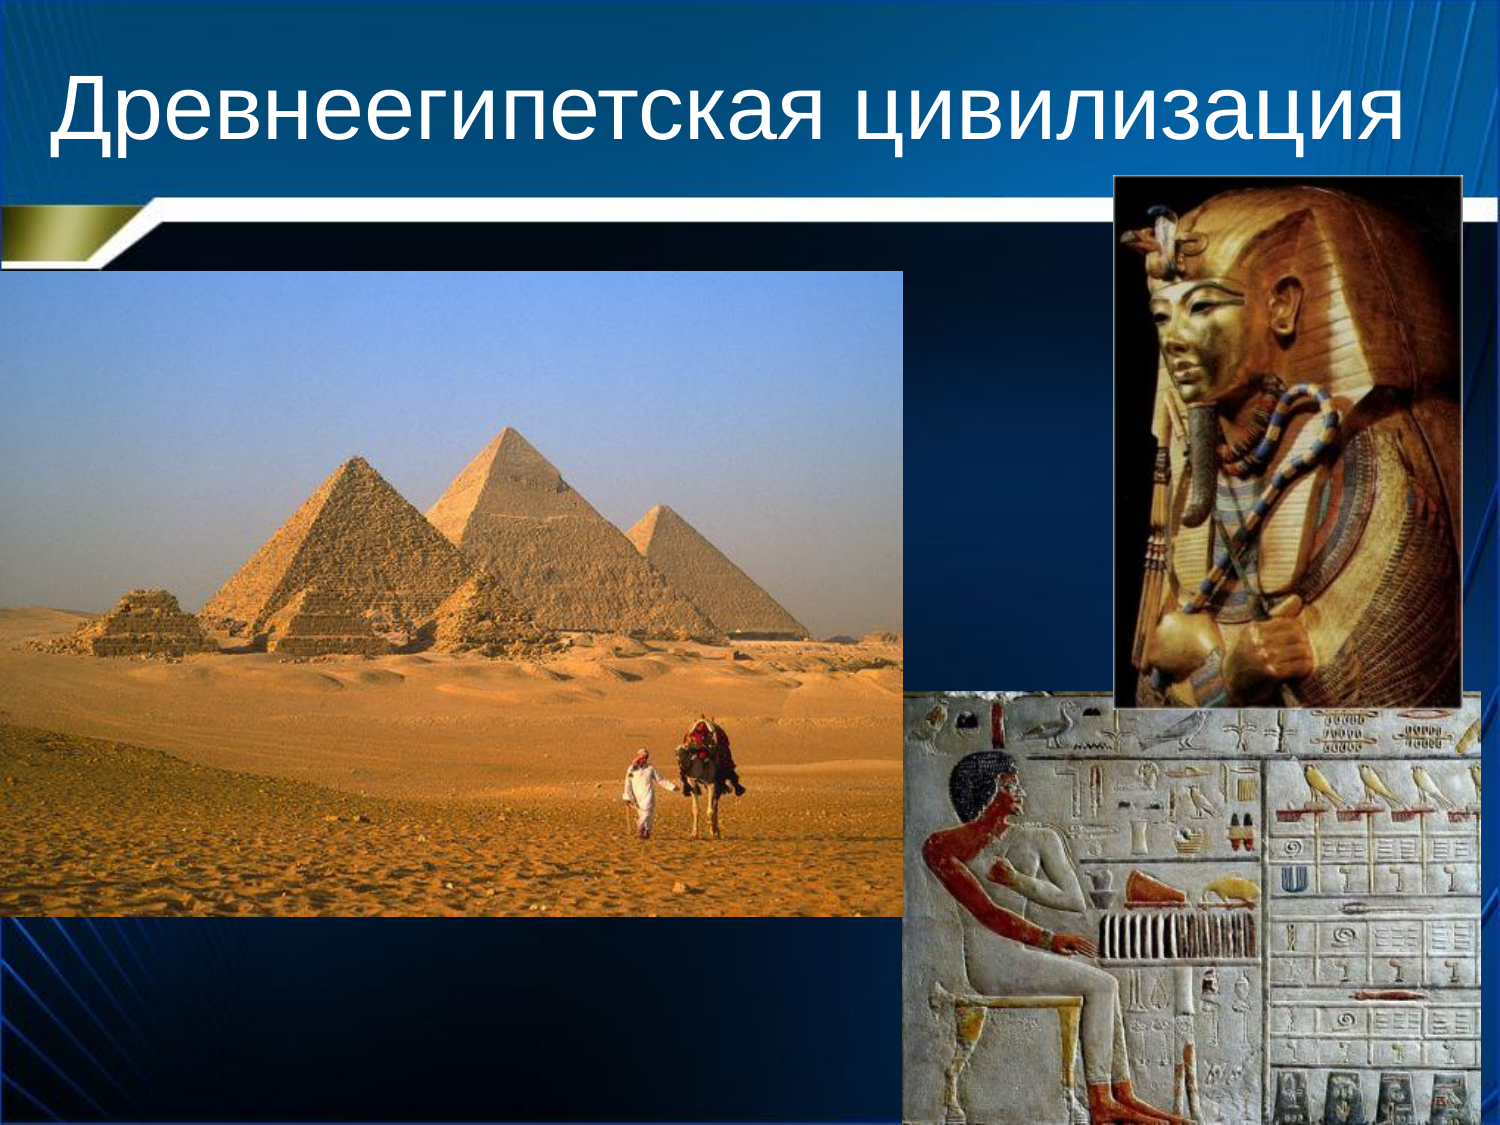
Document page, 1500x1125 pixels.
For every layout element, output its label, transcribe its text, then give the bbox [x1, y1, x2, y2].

title Древнеегипетская цивилизация [34, 0, 1477, 206]
picture [0, 0, 1500, 1125]
